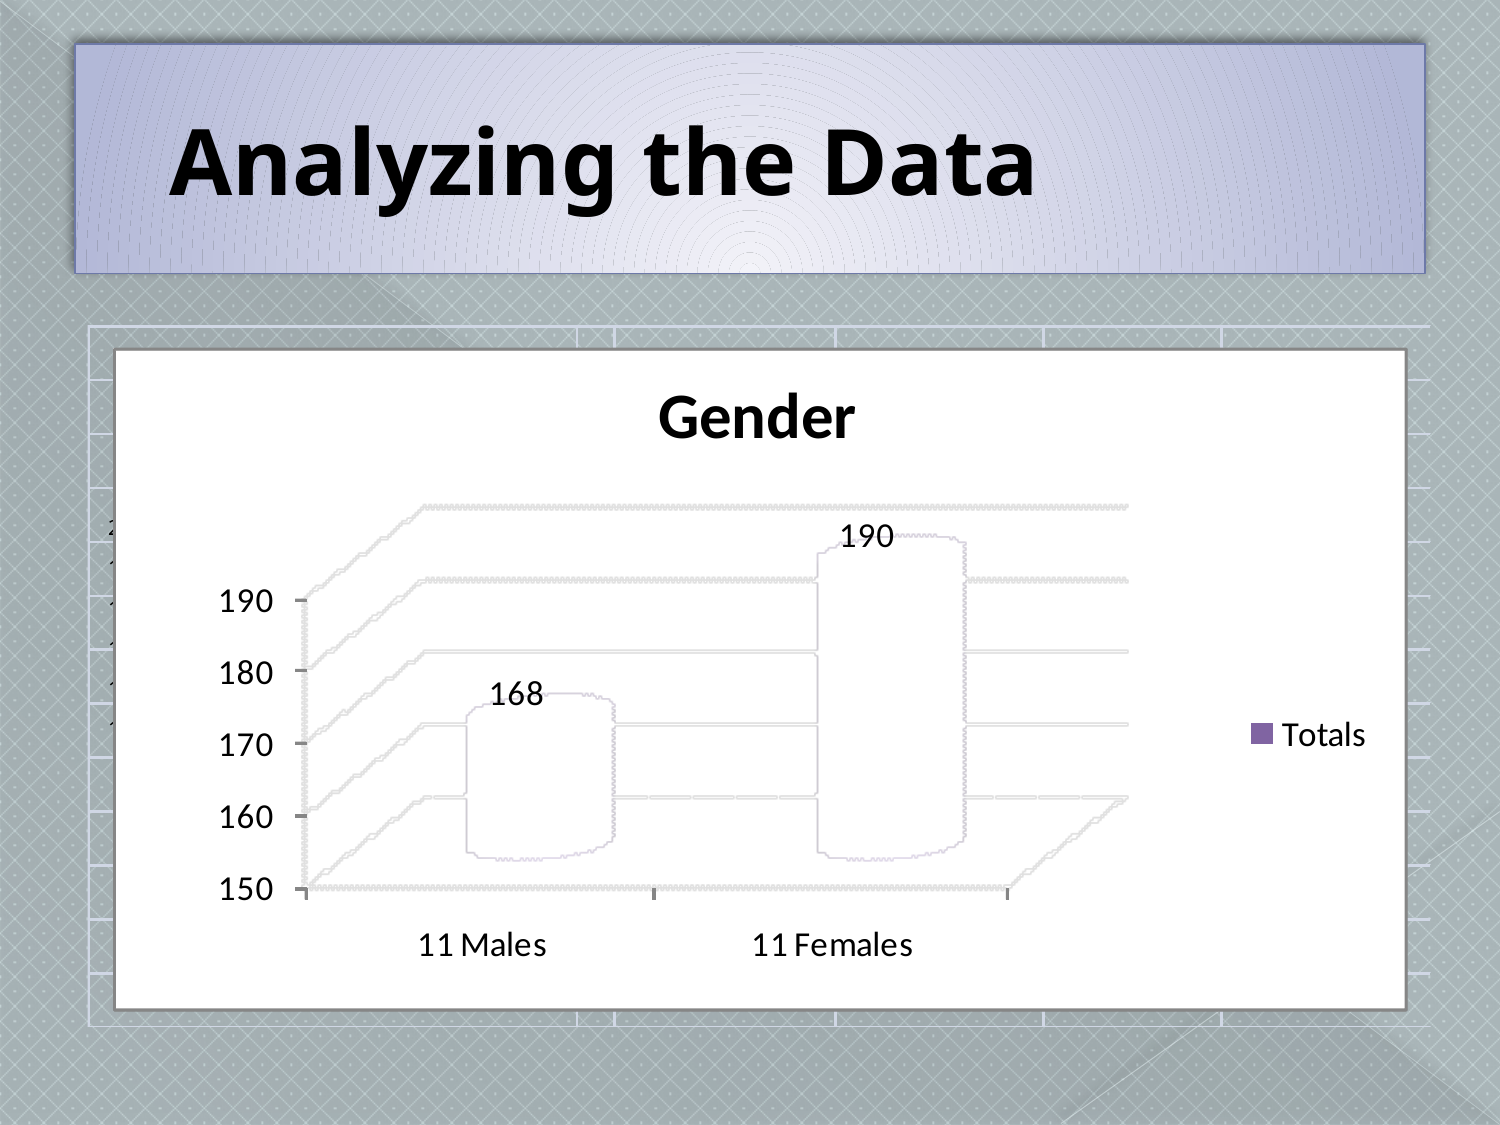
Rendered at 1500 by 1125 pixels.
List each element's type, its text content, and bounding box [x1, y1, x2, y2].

title Analyzing the Data [74, 43, 1426, 274]
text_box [87, 324, 1434, 1030]
